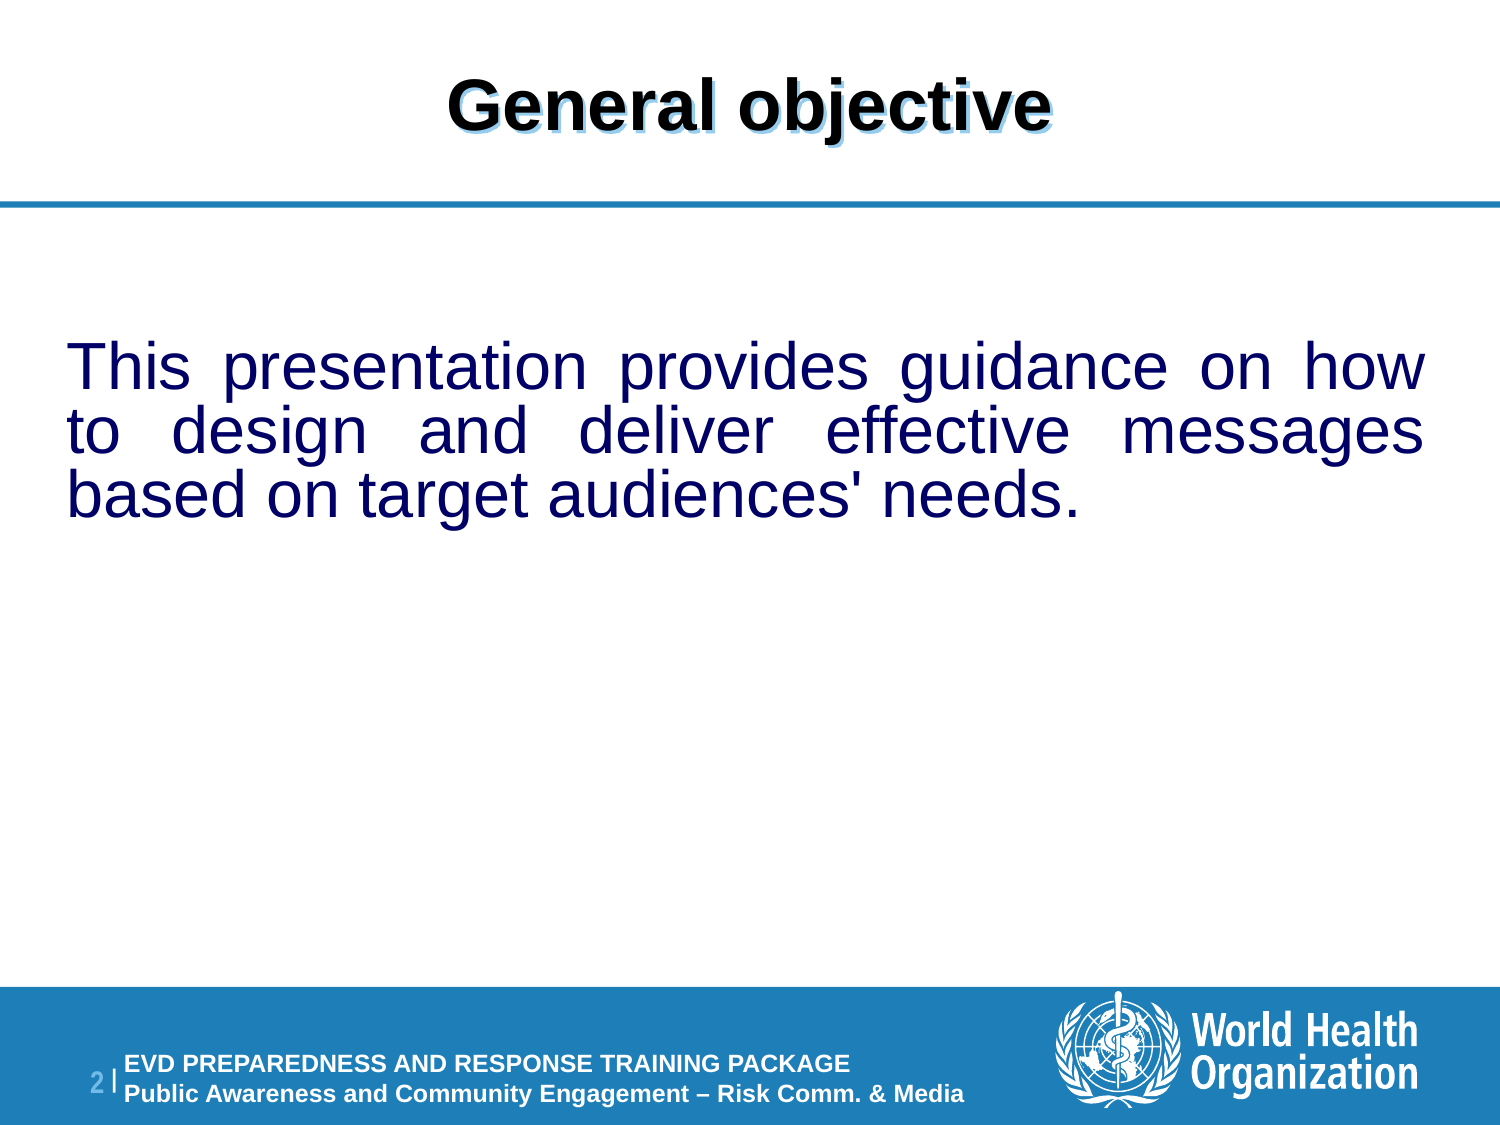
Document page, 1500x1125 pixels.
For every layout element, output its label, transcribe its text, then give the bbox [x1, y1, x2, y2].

title General objective [0, 0, 1500, 204]
list This presentation provides guidance on how to design and deliver effective messages based on target audiences' needs. [66, 338, 1427, 837]
